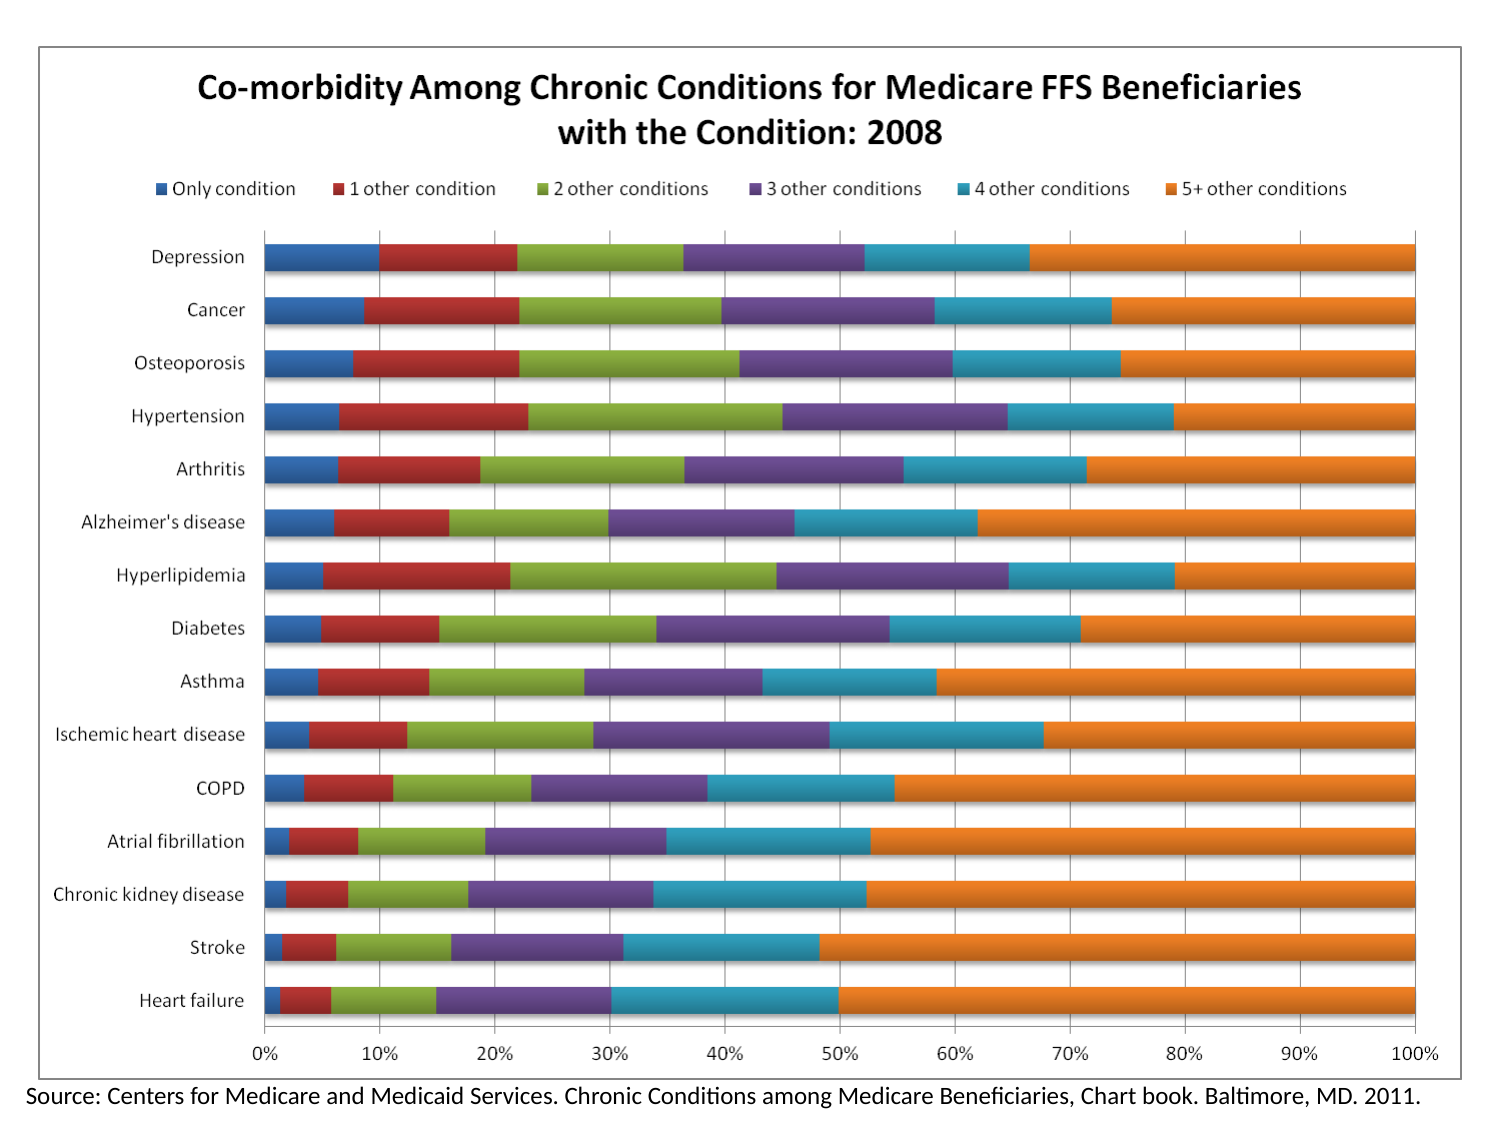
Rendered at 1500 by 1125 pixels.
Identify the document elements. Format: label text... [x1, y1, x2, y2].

picture [37, 45, 1463, 1081]
text_box Source: Centers for Medicare and Medicaid Services. Chronic Conditions among Medicare Beneficiaries, Chart book. Baltimore, MD. 2011. [0, 1065, 1450, 1125]
